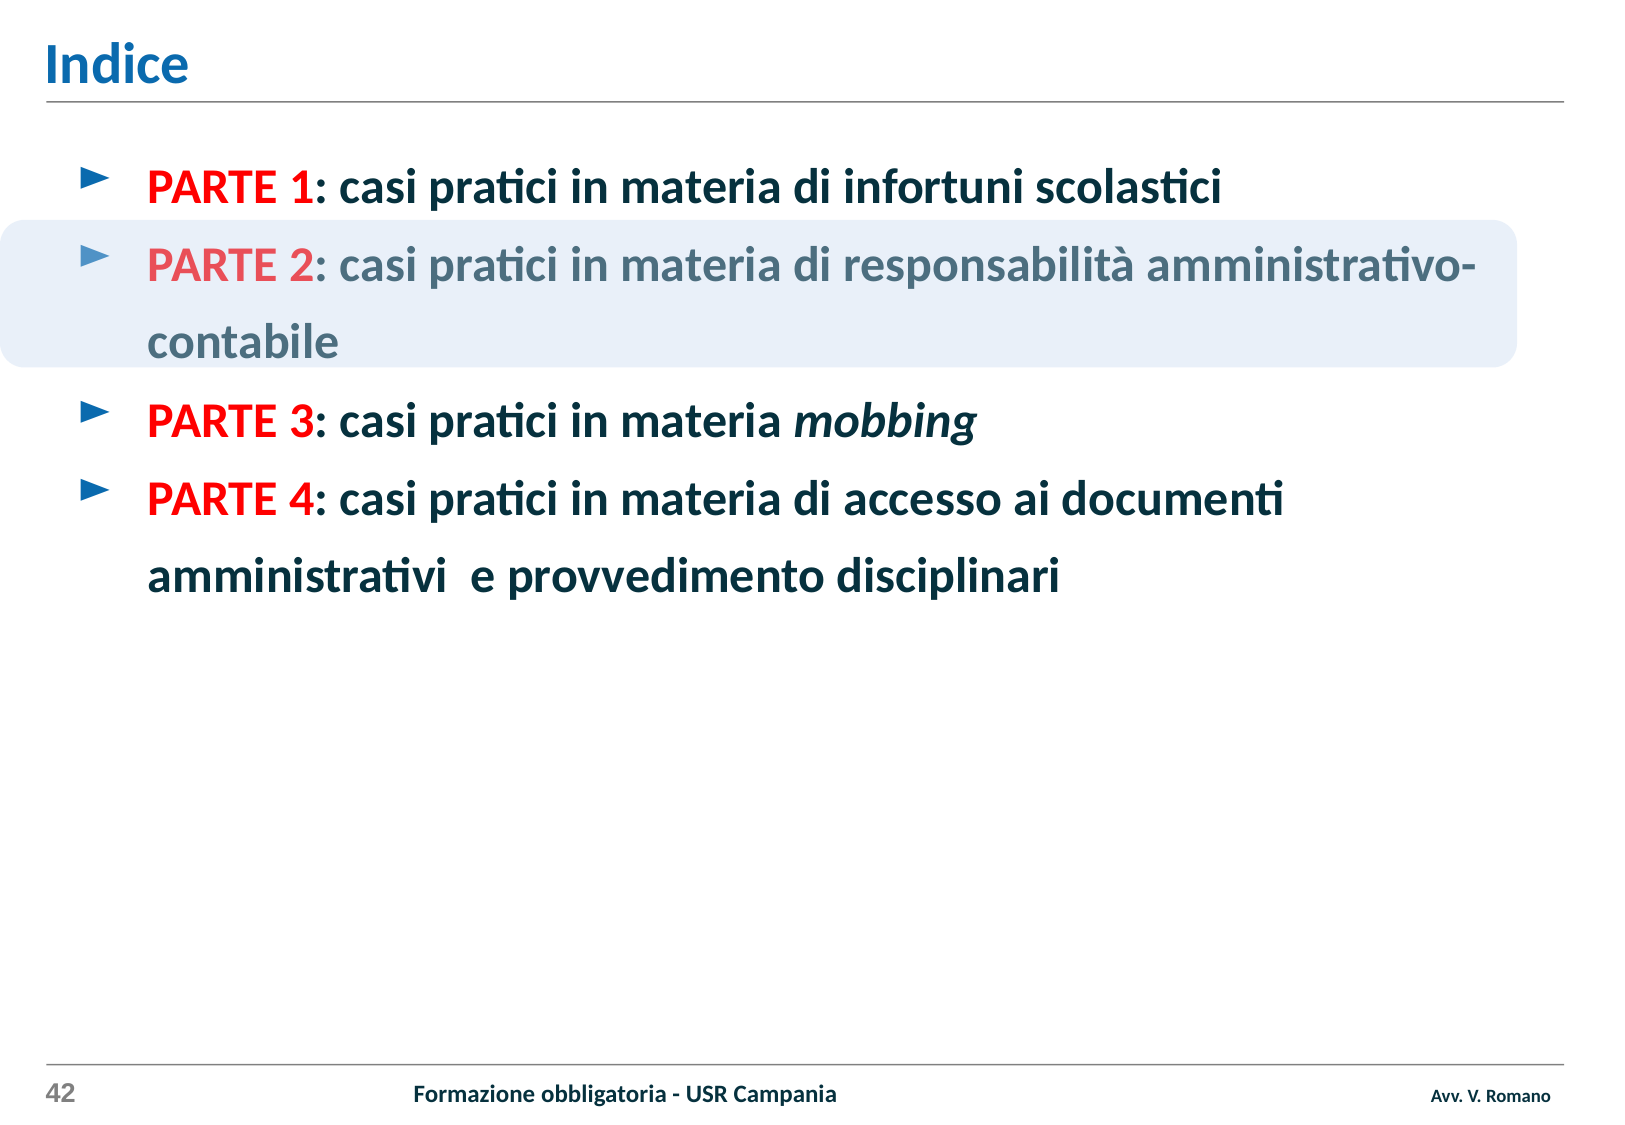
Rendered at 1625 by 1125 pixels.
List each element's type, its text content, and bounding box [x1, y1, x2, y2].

text_box [0, 219, 1518, 368]
text_box PARTE 1: casi pratici in materia di infortuni scolastici PARTE 2: casi pratici in materia di responsabilità amministrativo- contabile PARTE 3: casi pratici in materia mobbing PARTE 4: casi pratici in materia di accesso ai documenti amministrativi e provvedimento disciplinari [44, 127, 1561, 994]
text_box Indice [44, 24, 1561, 91]
